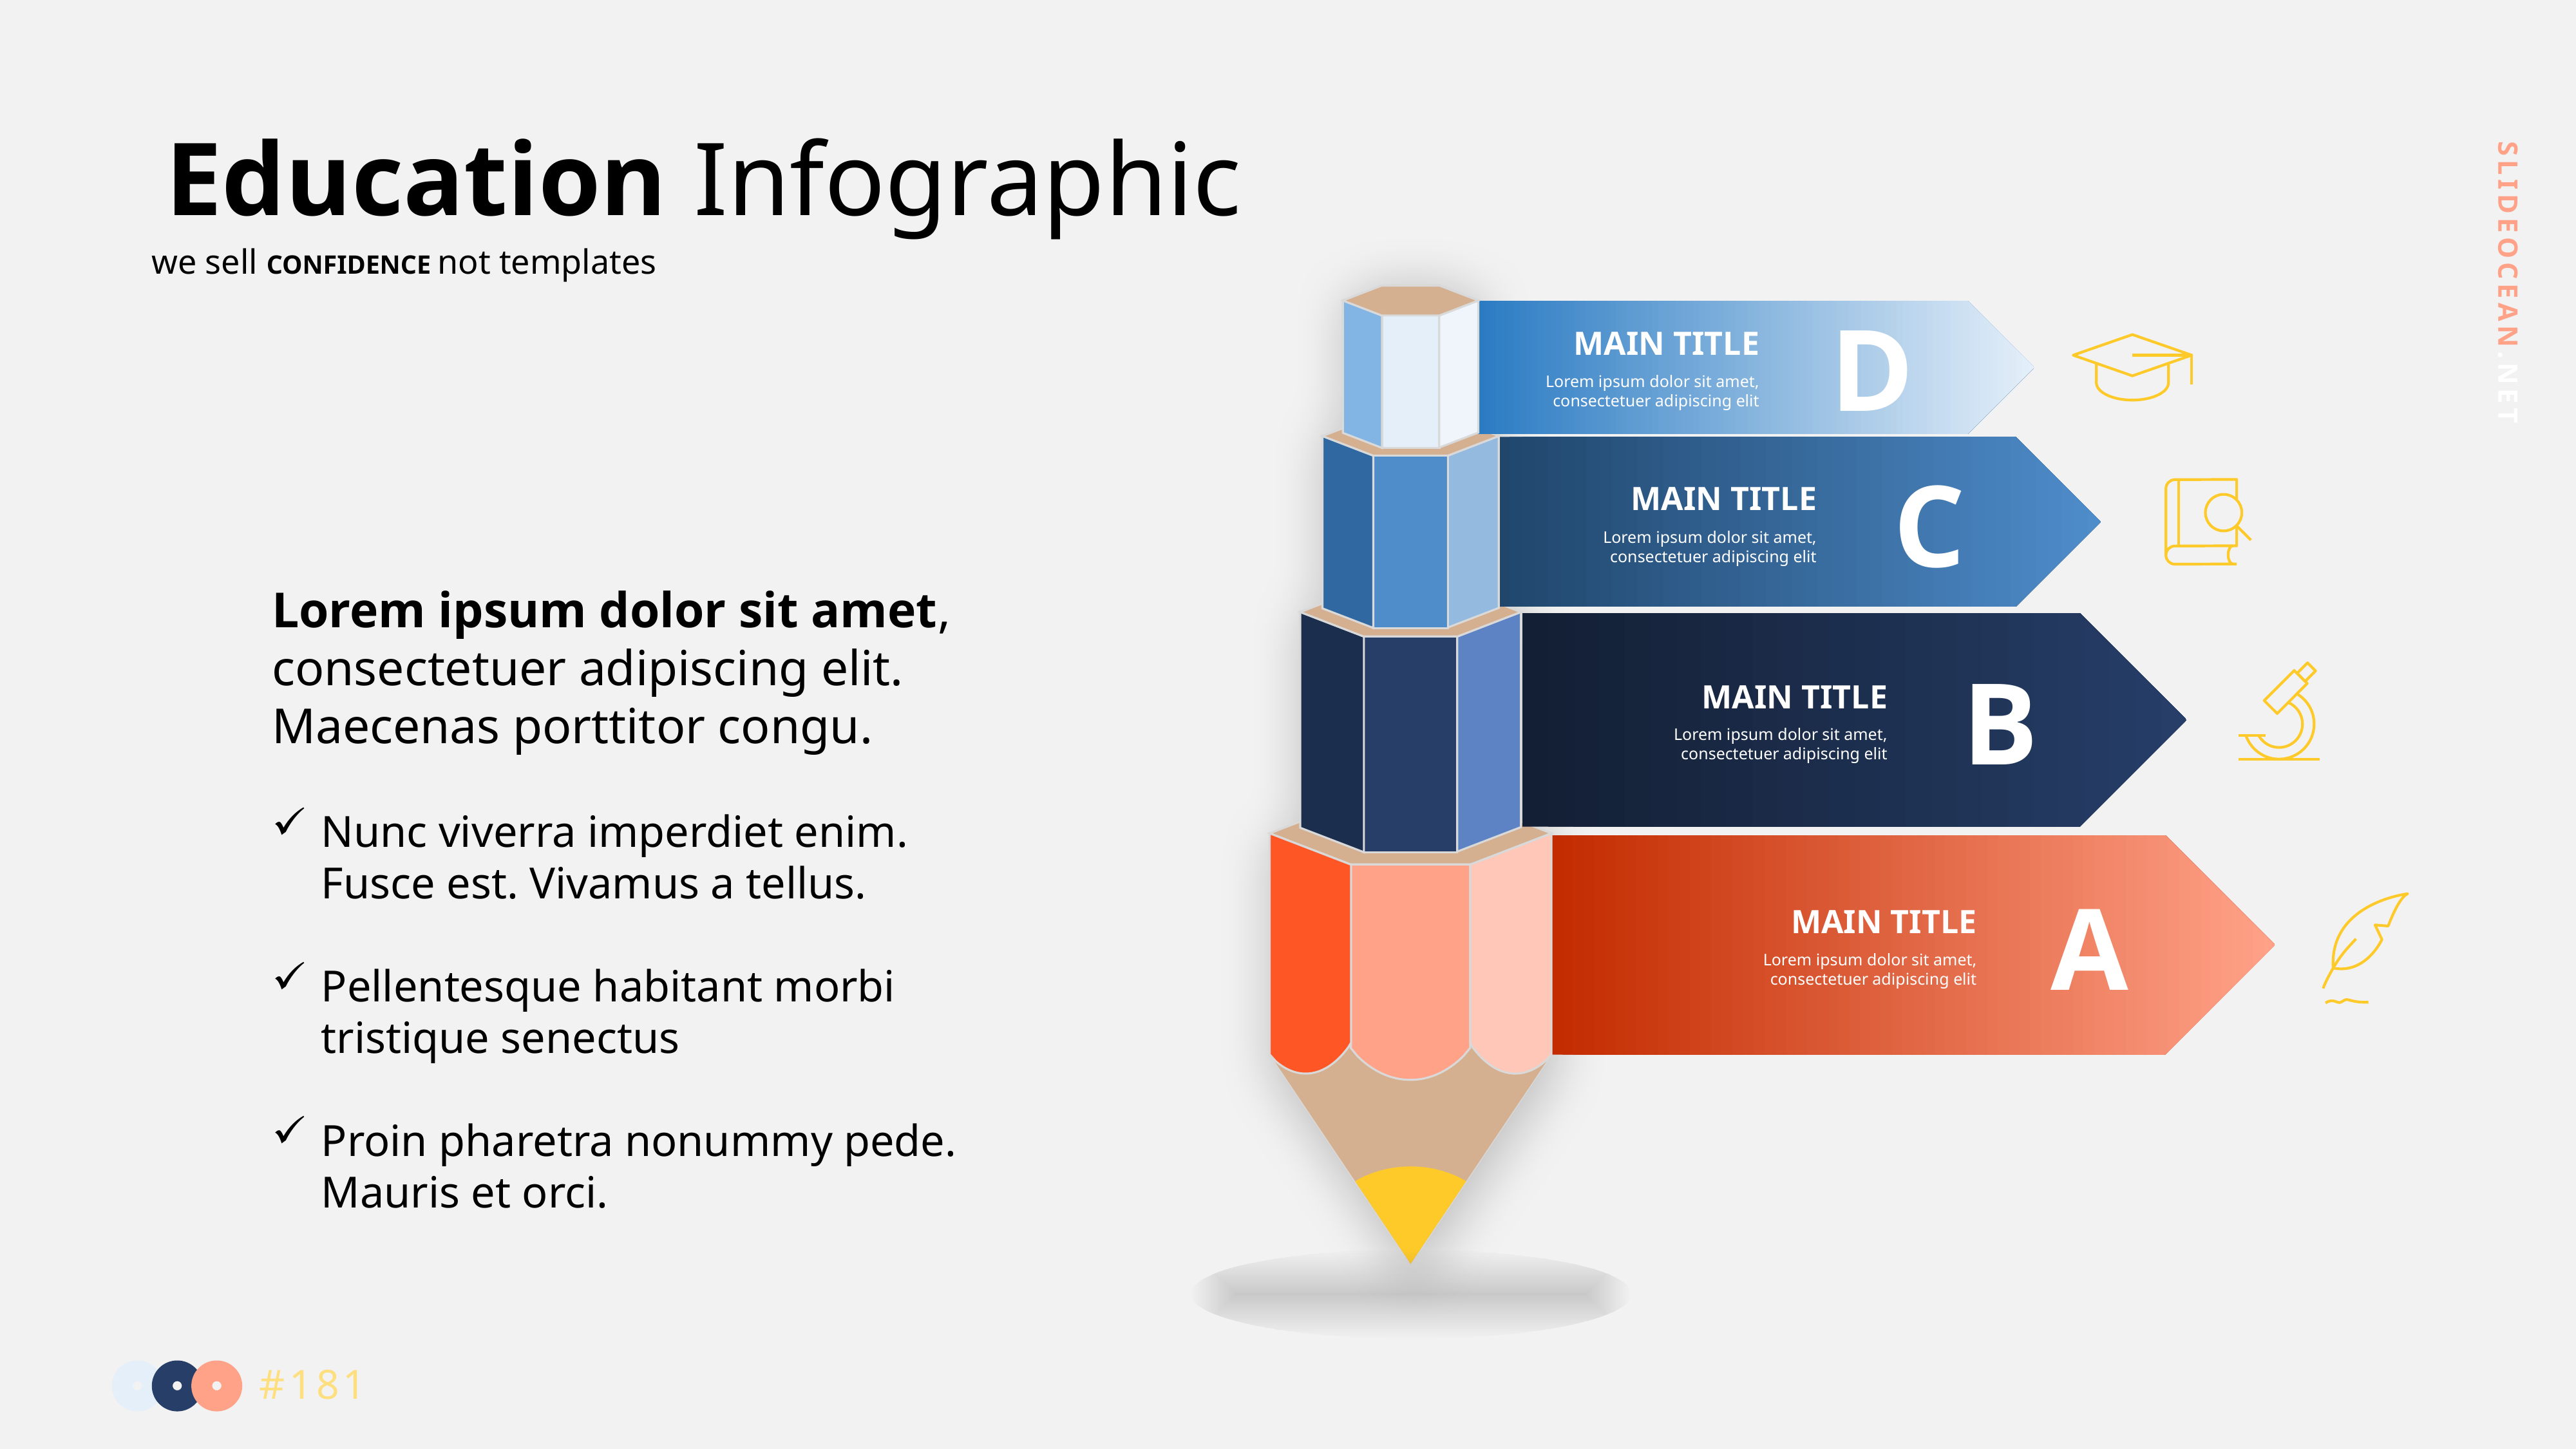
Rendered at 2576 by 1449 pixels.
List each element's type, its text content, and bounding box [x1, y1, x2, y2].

text_box Education Infographic [156, 110, 1251, 241]
text_box [2325, 999, 2369, 1003]
text_box [1552, 834, 2277, 1056]
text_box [1342, 285, 1479, 449]
text_box [2323, 893, 2408, 989]
text_box [2073, 334, 2192, 401]
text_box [1630, 670, 1898, 769]
text_box [1480, 299, 1796, 435]
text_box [1300, 587, 1522, 853]
text_box D [1796, 294, 1949, 439]
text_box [1269, 802, 1552, 1264]
text_box [2238, 663, 2320, 759]
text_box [1559, 473, 1827, 572]
text_box [2166, 479, 2251, 565]
text_box [1500, 435, 2103, 608]
text_box [1949, 299, 2036, 435]
text_box we sell CONFIDENCE not templates [142, 235, 667, 285]
text_box [1522, 612, 2188, 828]
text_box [1502, 317, 1770, 416]
text_box #181 [259, 1359, 405, 1408]
text_box A [2013, 872, 2166, 1018]
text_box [1321, 416, 1499, 629]
text_box Lorem ipsum dolor sit amet, consectetuer adipiscing elit. Maecenas porttitor congu. Nunc viverra imperdiet enim. Fusce est. Vivamus a tellus. Pellentesque habitant morbi tristique senectus Proin pharetra nonummy pede. Mauris et orci. [262, 574, 983, 1222]
text_box [1189, 1258, 1633, 1340]
text_box B [1924, 647, 2077, 793]
text_box C [1853, 450, 2006, 594]
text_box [1719, 895, 1987, 994]
